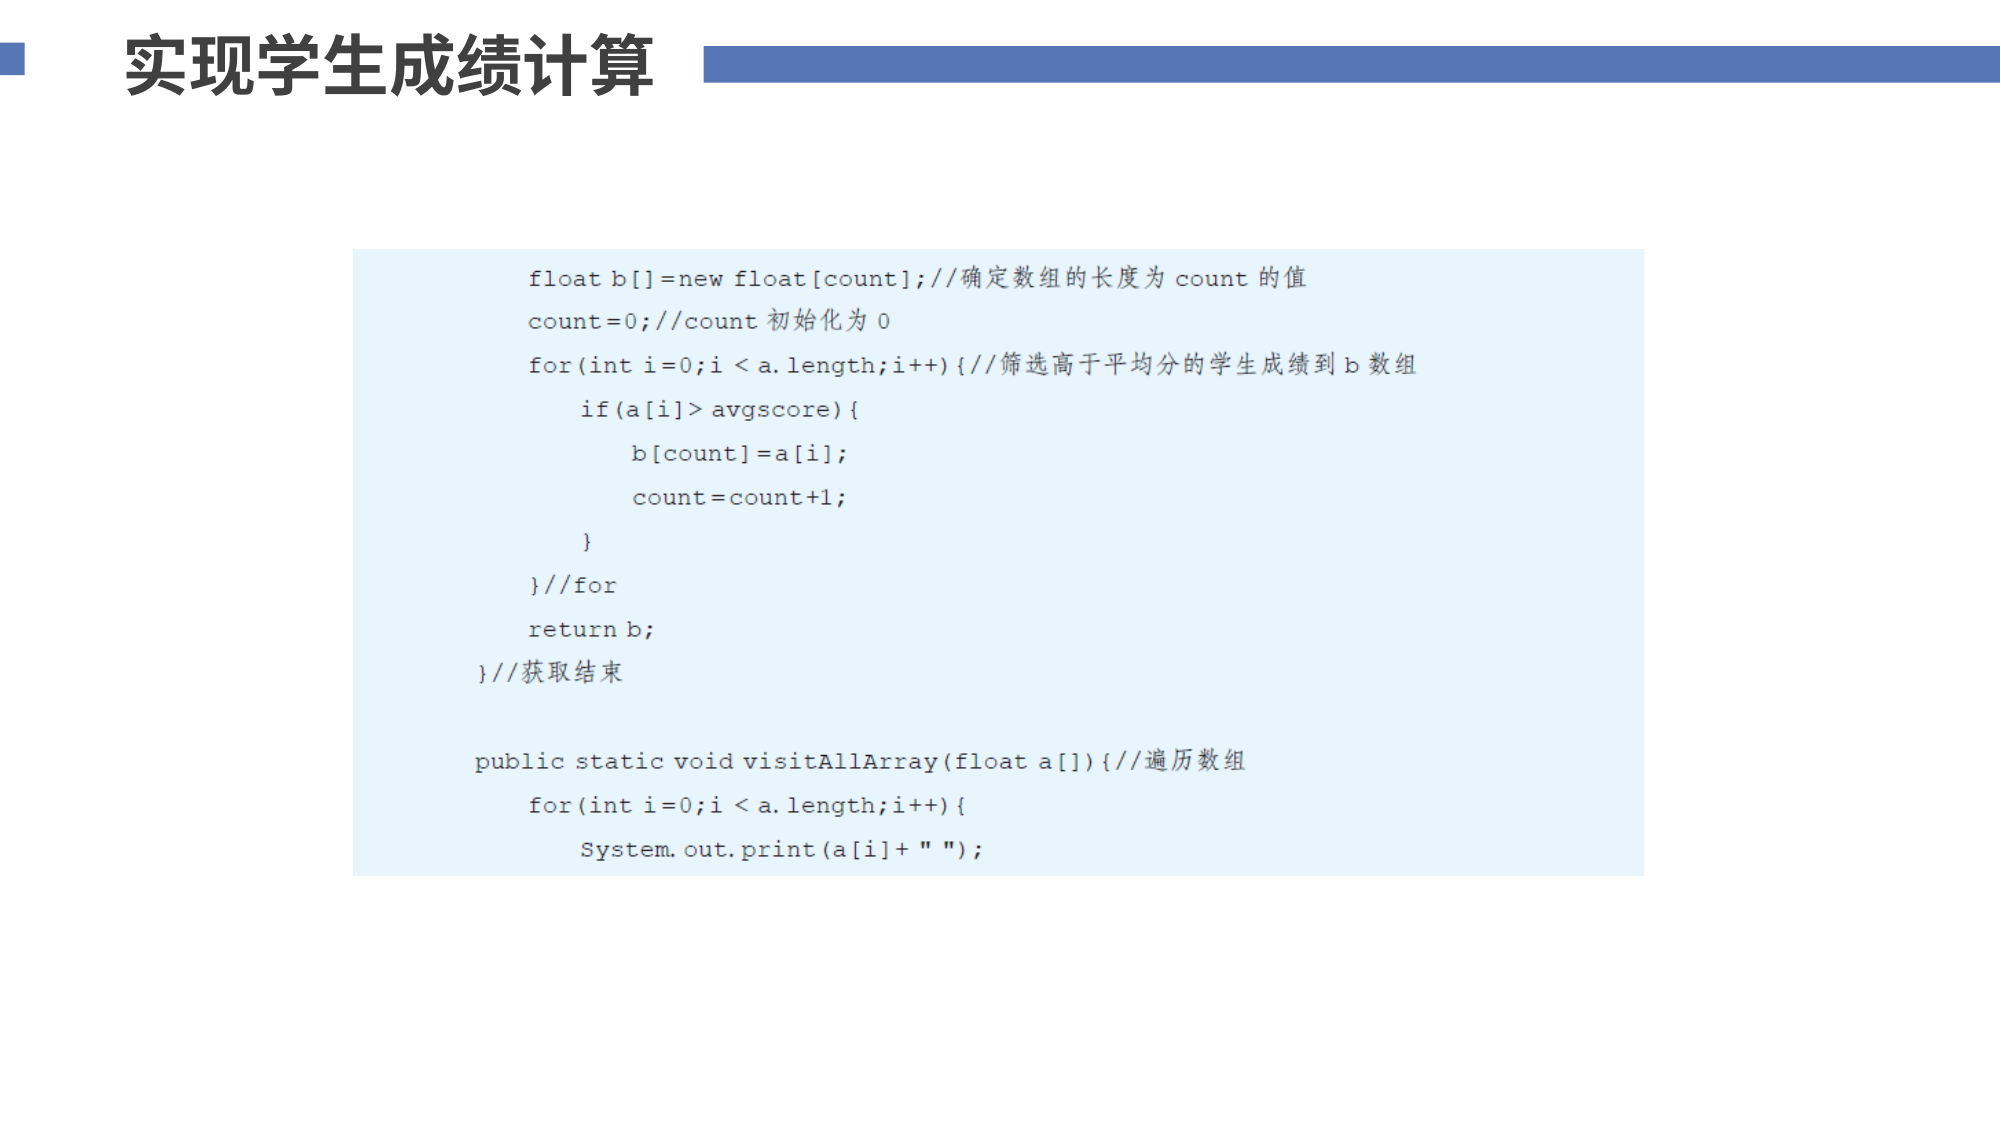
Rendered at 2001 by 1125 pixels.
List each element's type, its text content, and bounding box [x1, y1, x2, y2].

text_box [0, 41, 26, 76]
picture [353, 249, 1647, 876]
text_box [702, 45, 2000, 84]
text_box 实现学生成绩计算 [122, 23, 657, 104]
